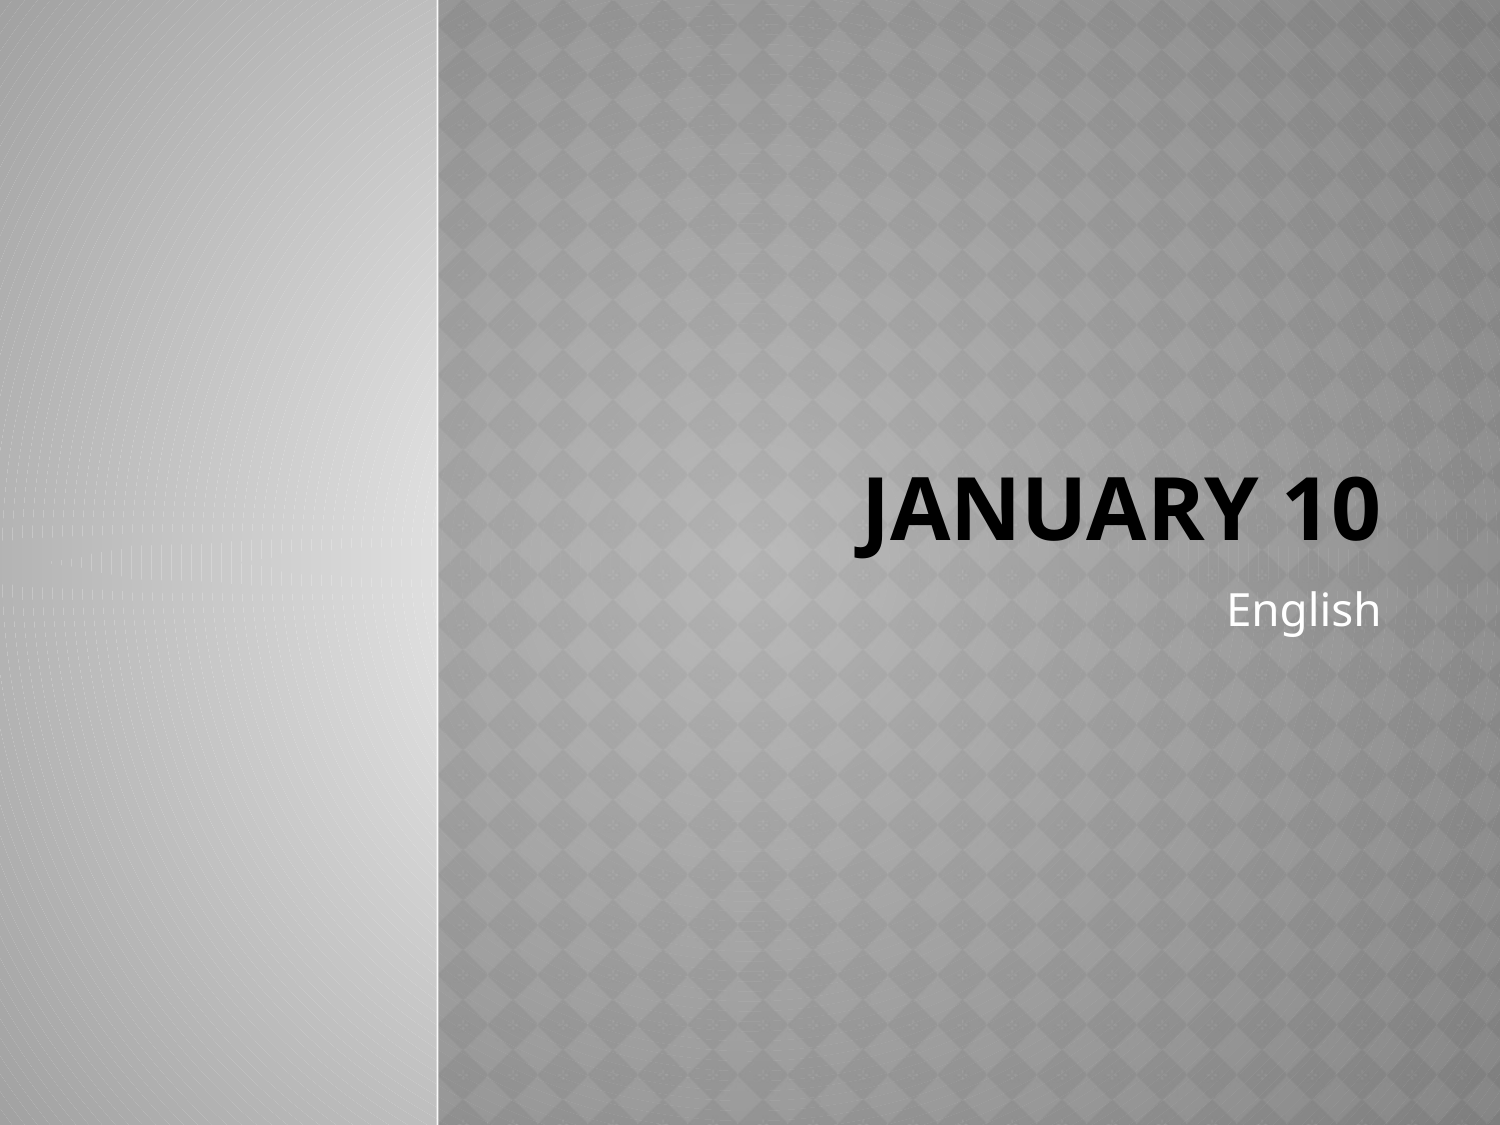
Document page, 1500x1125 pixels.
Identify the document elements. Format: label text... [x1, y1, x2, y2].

title January 10 [552, 87, 1390, 558]
subtitle English [550, 580, 1390, 762]
